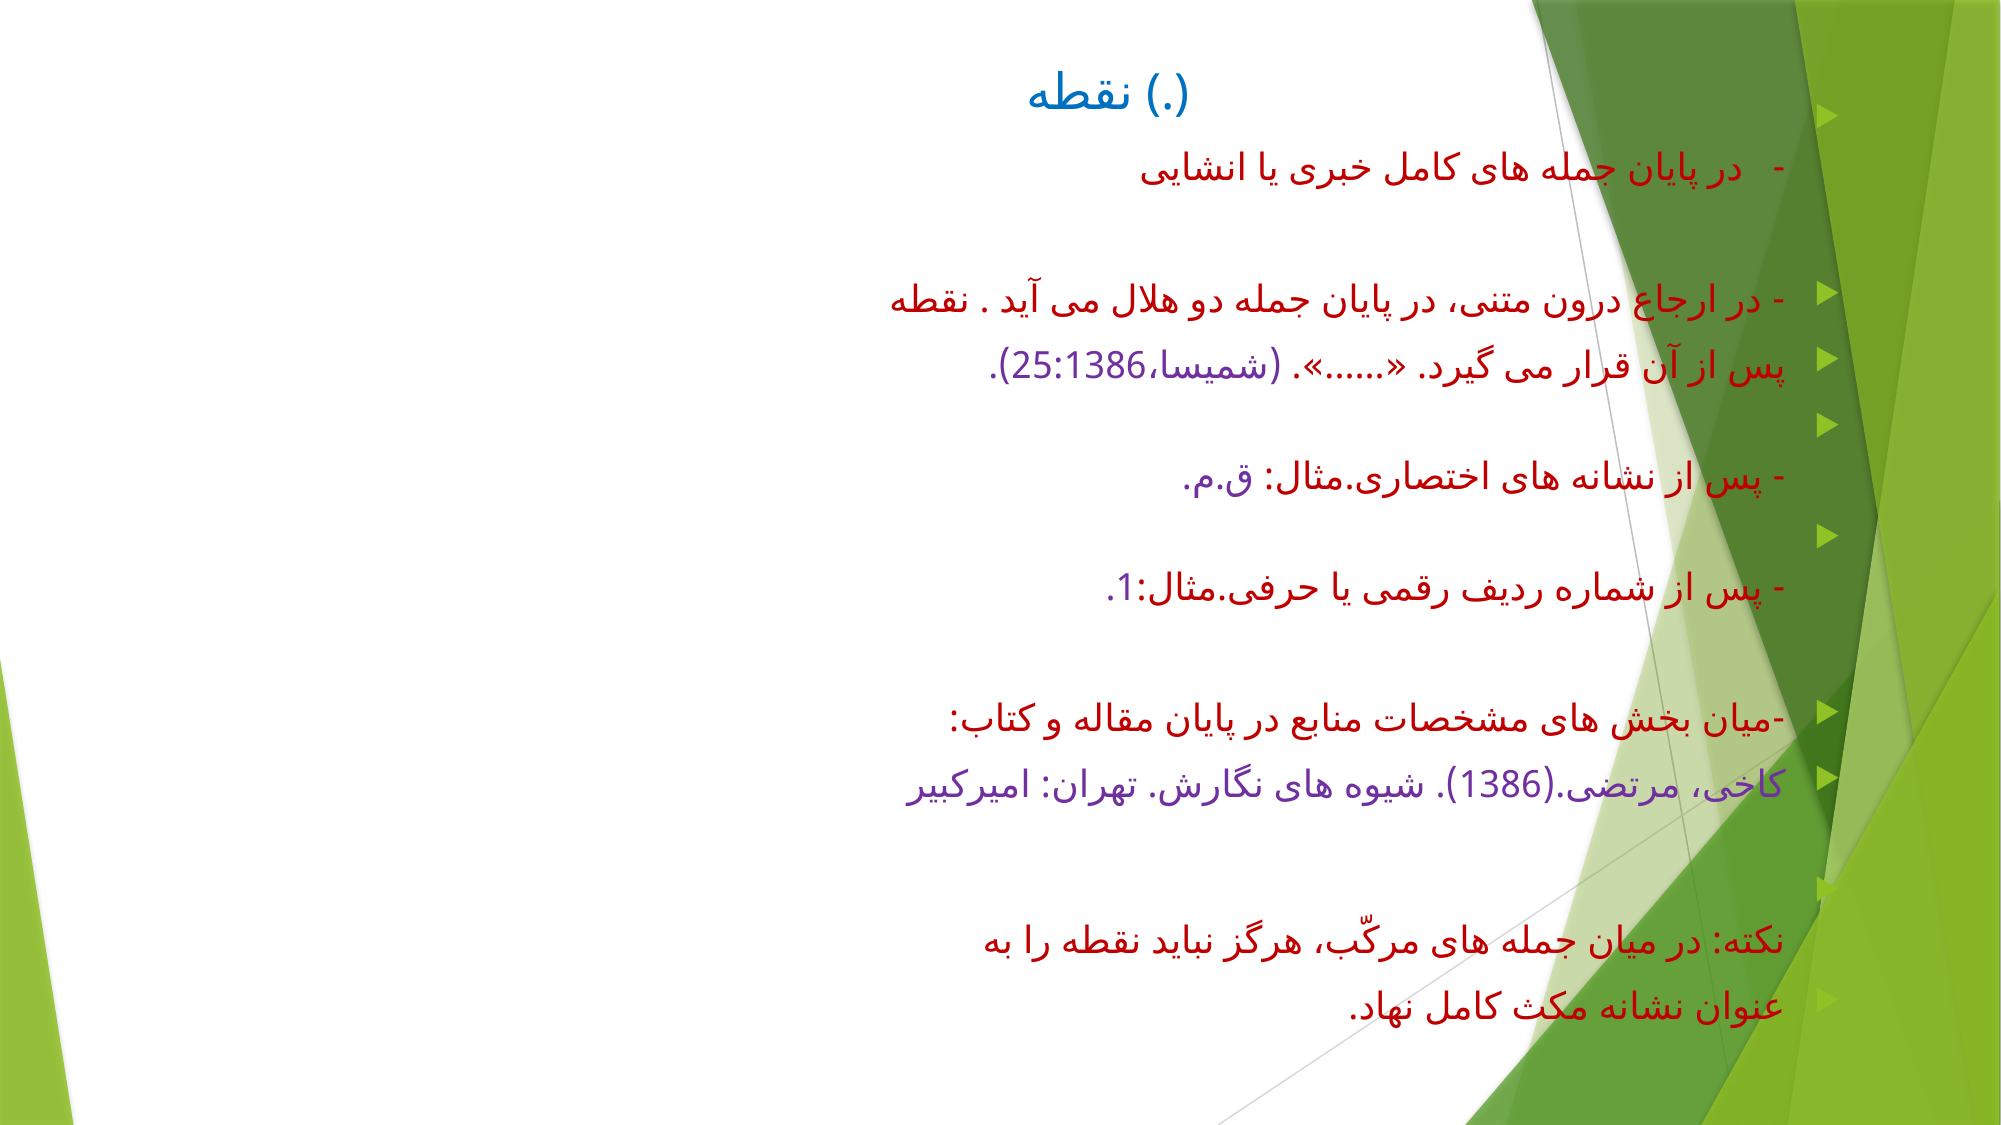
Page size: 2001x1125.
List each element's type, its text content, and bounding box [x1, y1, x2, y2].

list نقطه (.) [253, 0, 1963, 127]
list - در پایان جمله هاى کامل خبرى یا انشایى - در ارجاع درون متنی، در پایان جمله دو هلال می آید . نقطه پس از آن قرار می گیرد. «......». (شمیسا،25:1386). - پس از نشانه هاى اختصارى.مثال: ق.م. - پس از شماره ردیف رقمى یا حرفى.مثال:1. -میان بخش های مشخصات منابع در پایان مقاله و کتاب: کاخی، مرتضی.(1386). شیوه های نگارش. تهران: امیرکبیر نکته: در میان جمله هاى مرکّب، هرگز نباید نقطه را به عنوان نشانه مکث کامل نهاد. [431, 90, 1857, 1125]
